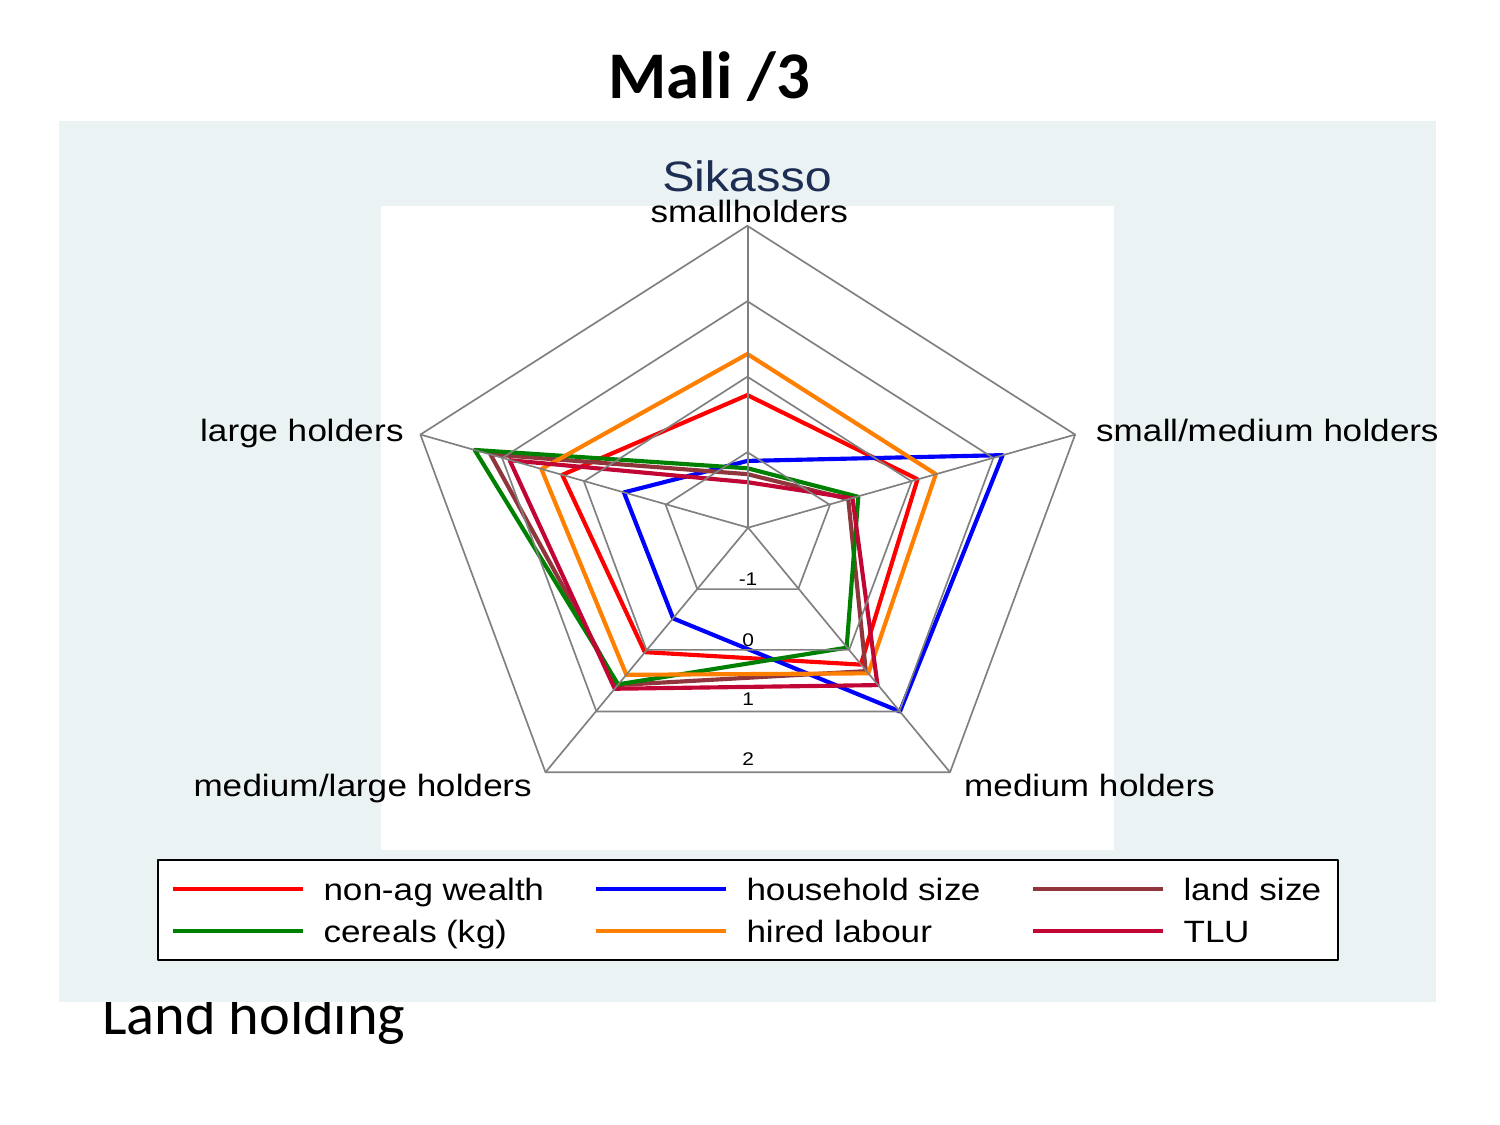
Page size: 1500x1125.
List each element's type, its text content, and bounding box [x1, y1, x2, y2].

picture [47, 111, 1448, 1012]
text_box Land holding [87, 1020, 1408, 1054]
text_box Mali /3 [7, 24, 1408, 138]
